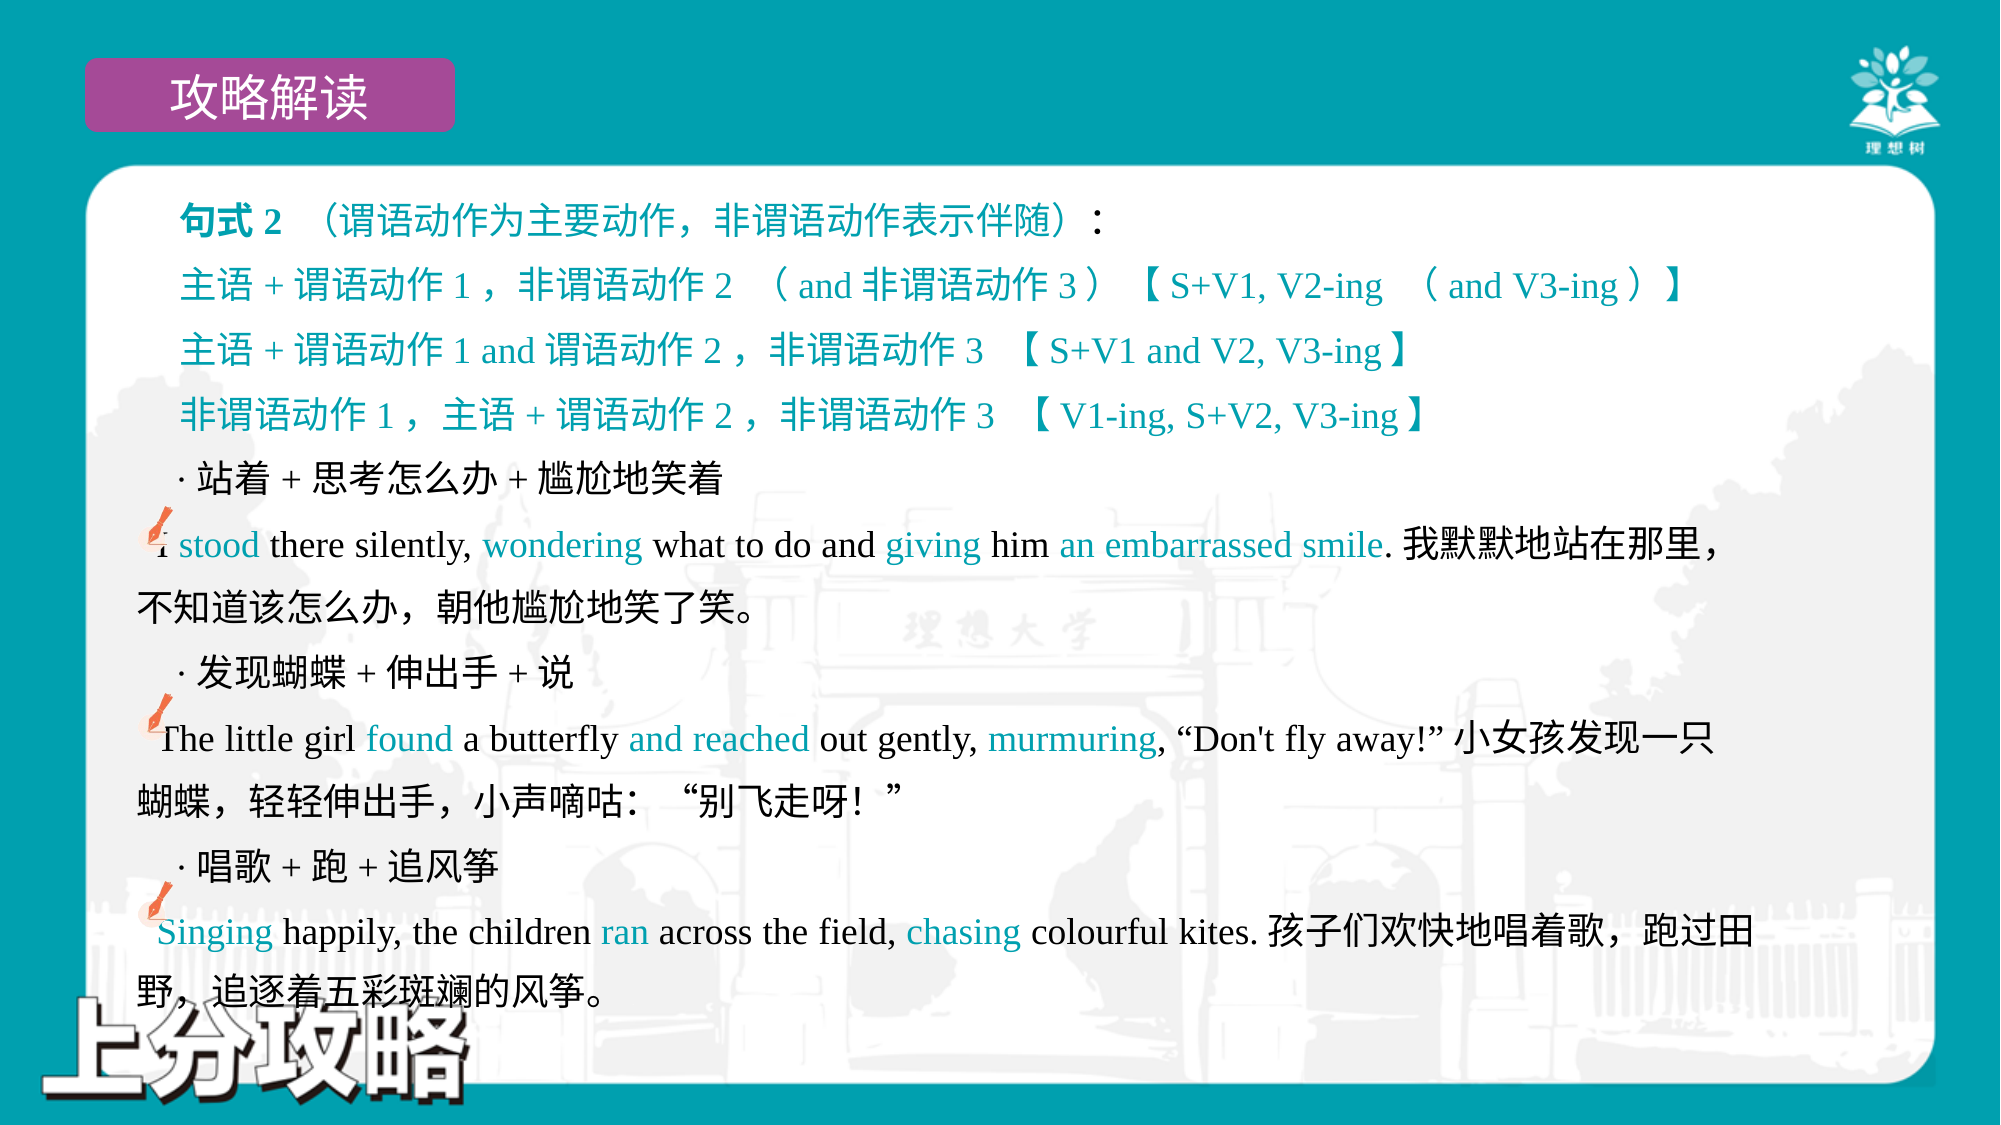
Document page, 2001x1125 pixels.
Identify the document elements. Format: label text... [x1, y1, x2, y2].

text_box 句式2 （谓语动作为主要动作，非谓语动作表示伴随）： 主语+谓语动作1，非谓语动作2 （and非谓语动作3）【S+V1, V2-ing （and V3-ing）】 主语+谓语动作1 and谓语动作2，非谓语动作3 【S+V1 and V2, V3-ing】 非谓语动作1，主语+谓语动作2，非谓语动作3 【V1-ing, S+V2, V3-ing】 ·站着+思考怎么办+尴尬地笑着 I stood there silently, wondering what to do and giving him an embarrassed smile.我默默地站在那里， 不知道该怎么办，朝他尴尬地笑了笑。 ·发现蝴蝶+伸出手+说 The little girl found a butterfly and reached out gently, murmuring, “Don't fly away!”小女孩发现一只 蝴蝶，轻轻伸出手，小声嘀咕：“别飞走呀！” ·唱歌+跑+追风筝 Singing happily, the children ran across the field, chasing colourful kites.孩子们欢快地唱着歌，跑过田 野，追逐着五彩斑斓的风筝。#2.1.1.2.6.1 [136, 177, 1865, 1006]
picture [0, 0, 2000, 1125]
